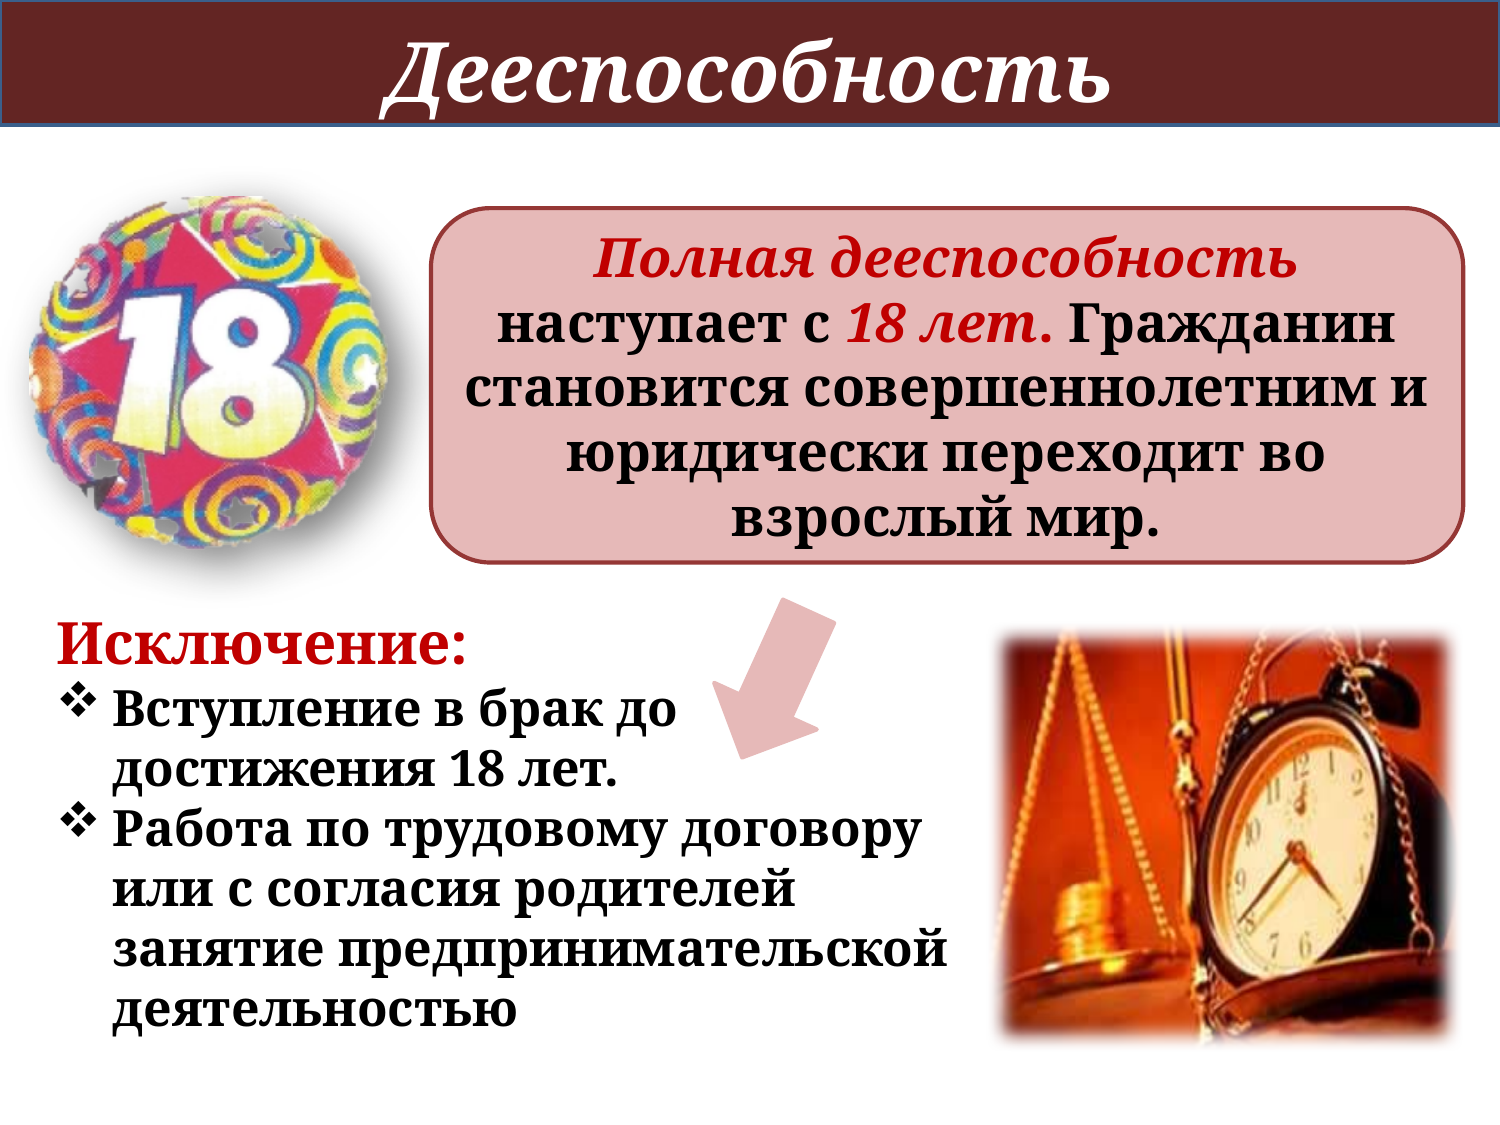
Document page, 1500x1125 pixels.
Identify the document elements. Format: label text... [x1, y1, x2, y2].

text_box Полная дееспособность наступает с 18 лет. Гражданин становится совершеннолетним и юридически переходит во взрослый мир. [428, 206, 1466, 565]
text_box Дееспособность [0, 0, 1500, 127]
picture [985, 621, 1464, 1052]
text_box Исключение: Вступление в брак до достижения 18 лет. Работа по трудовому договору или с согласия родителей занятие предпринимательской деятельностью [39, 596, 997, 1046]
picture [29, 196, 391, 551]
text_box [712, 597, 837, 760]
